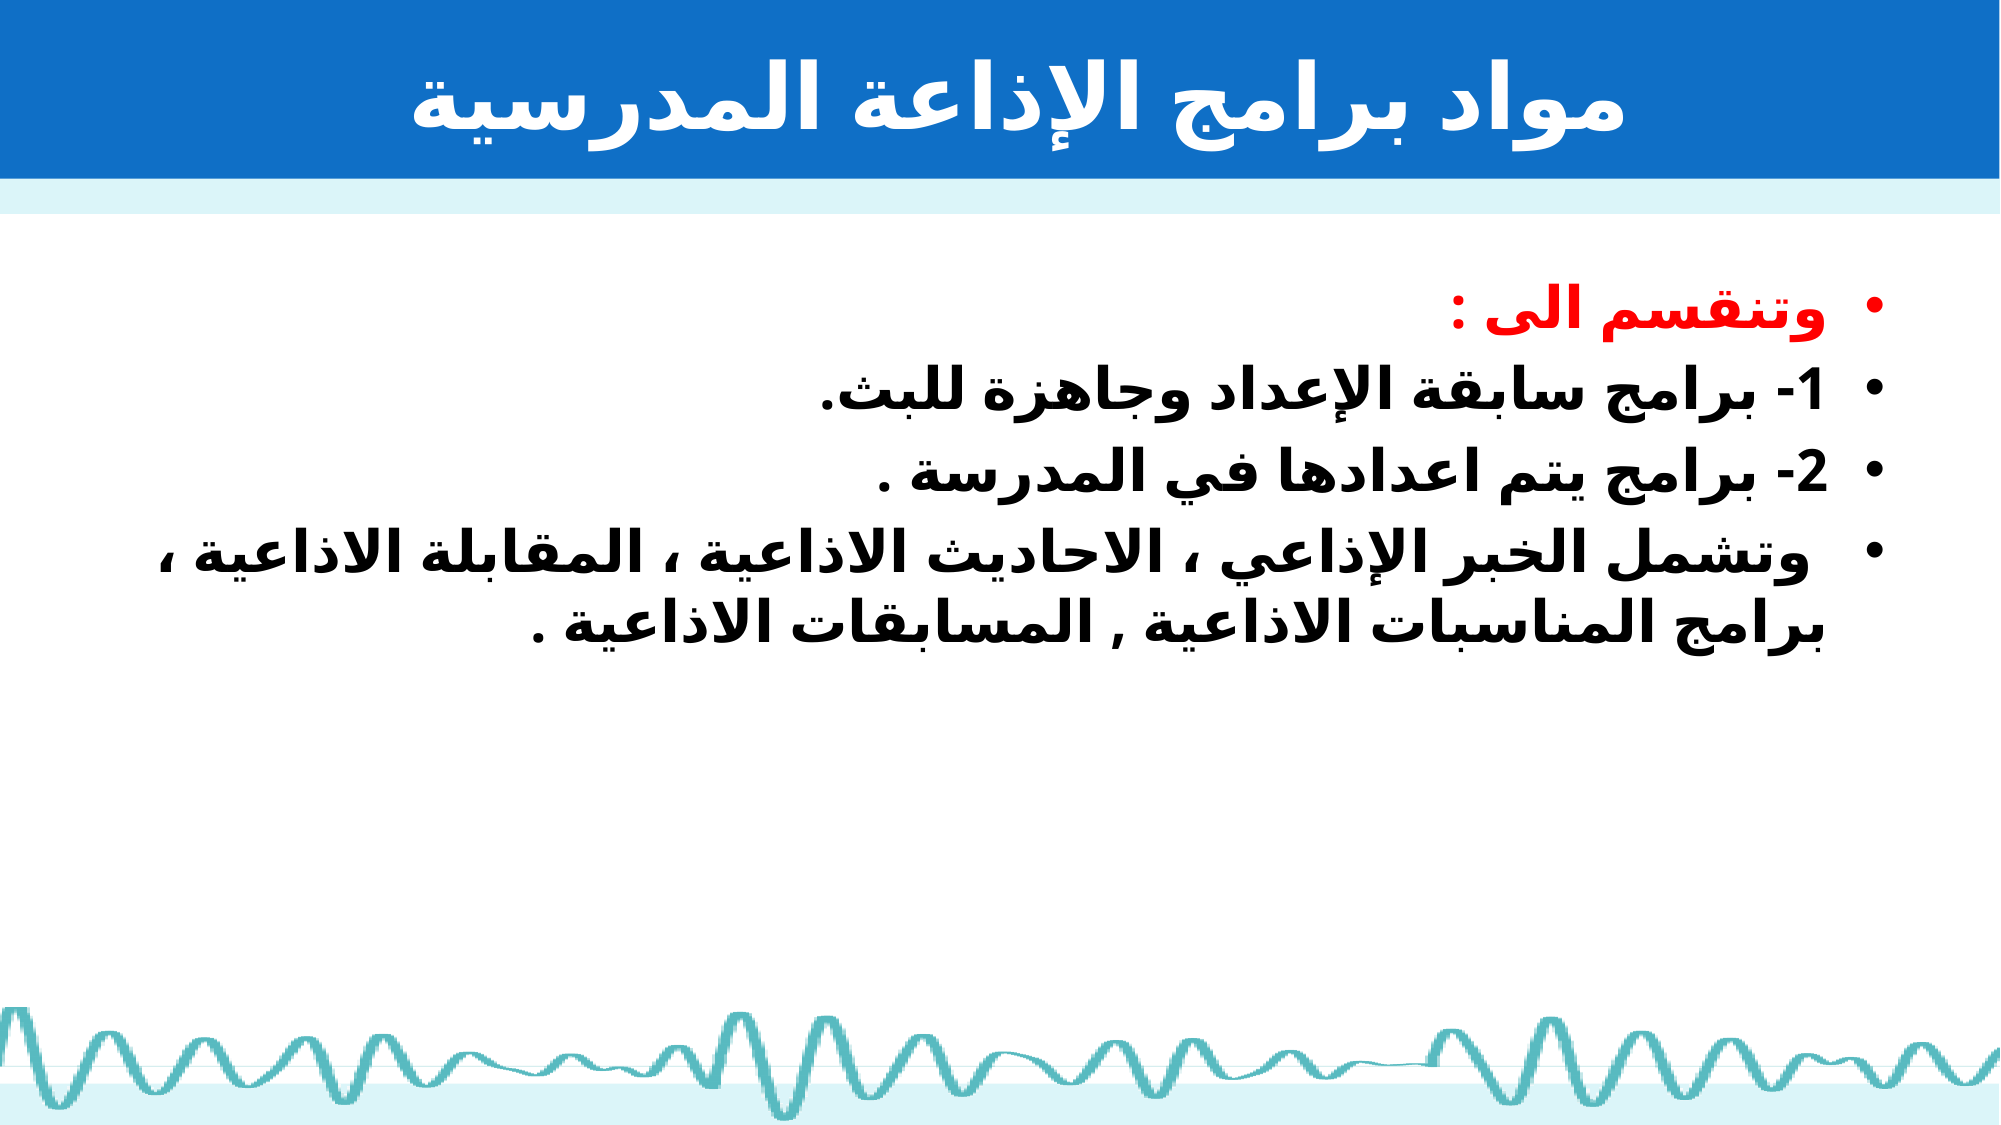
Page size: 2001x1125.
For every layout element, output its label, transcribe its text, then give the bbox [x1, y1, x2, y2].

list وتنقسم الى : 1- برامج سابقة الإعداد وجاهزة للبث. 2- برامج يتم اعدادها في المدرسة . وتشمل الخبر الإذاعي ، الاحاديث الاذاعية ، المقابلة الاذاعية ، برامج المناسبات الاذاعية , المسابقات الاذاعية . [99, 262, 1900, 1005]
title مواد برامج الإذاعة المدرسية [195, 0, 1846, 203]
